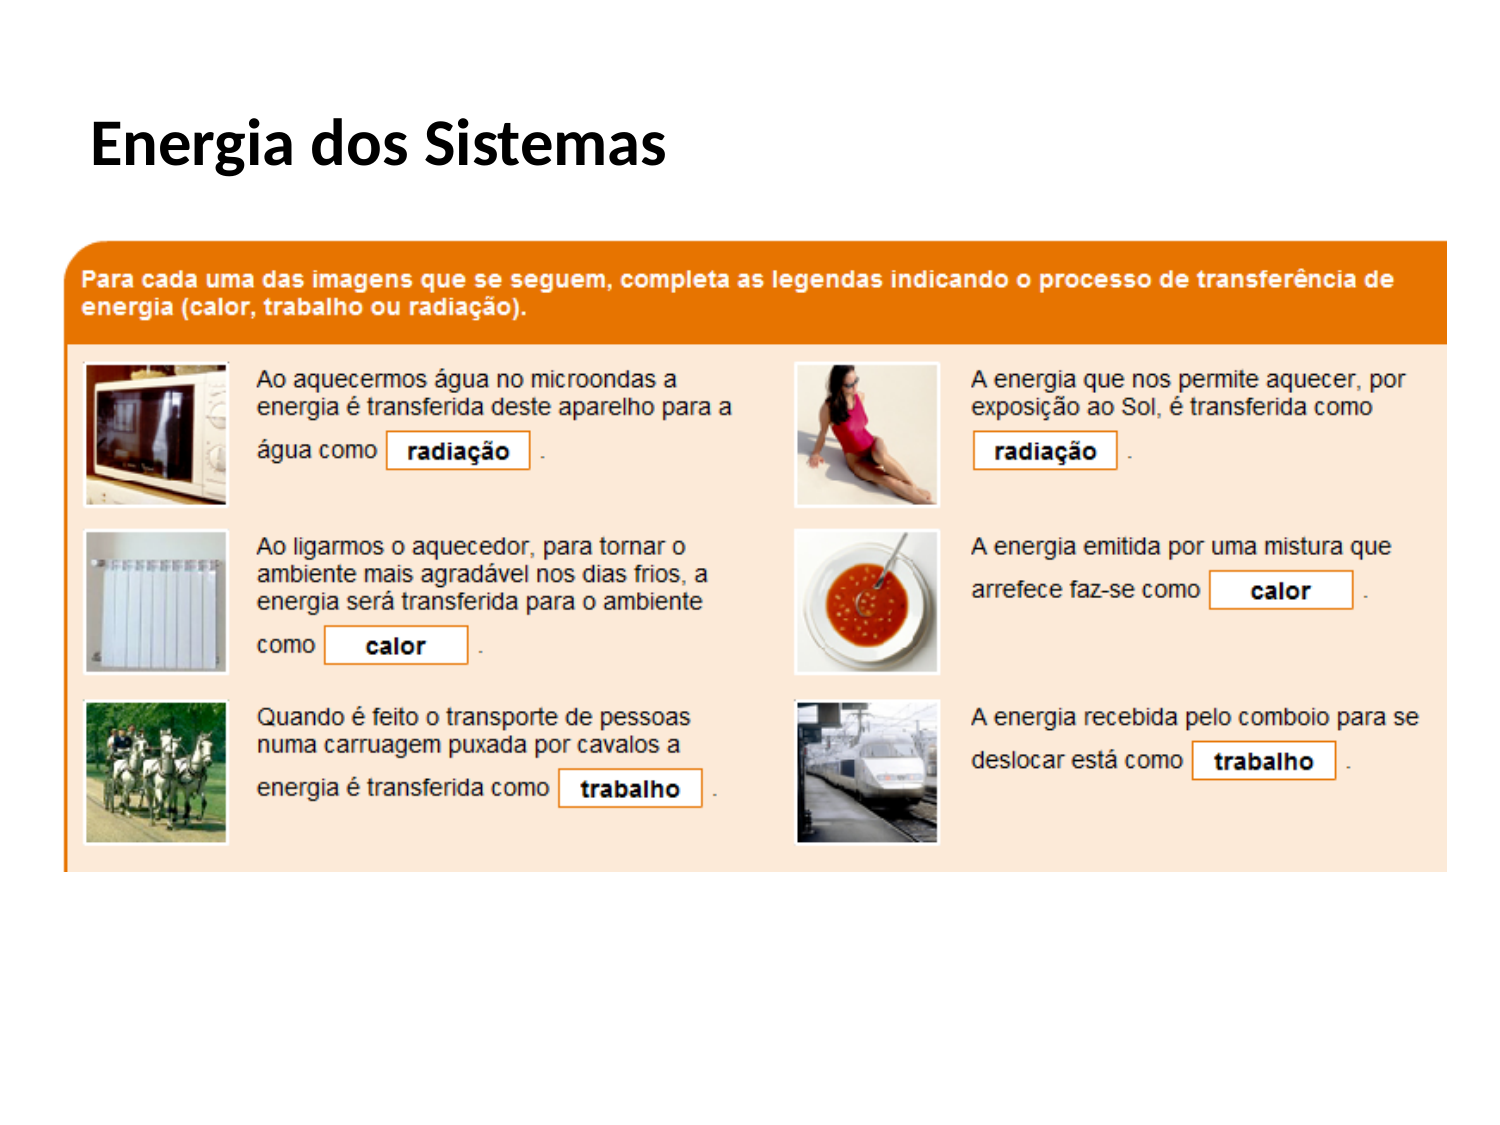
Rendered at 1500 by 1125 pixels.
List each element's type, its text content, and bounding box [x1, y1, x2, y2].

picture [54, 231, 1448, 873]
title Energia dos Sistemas [75, 45, 1425, 230]
